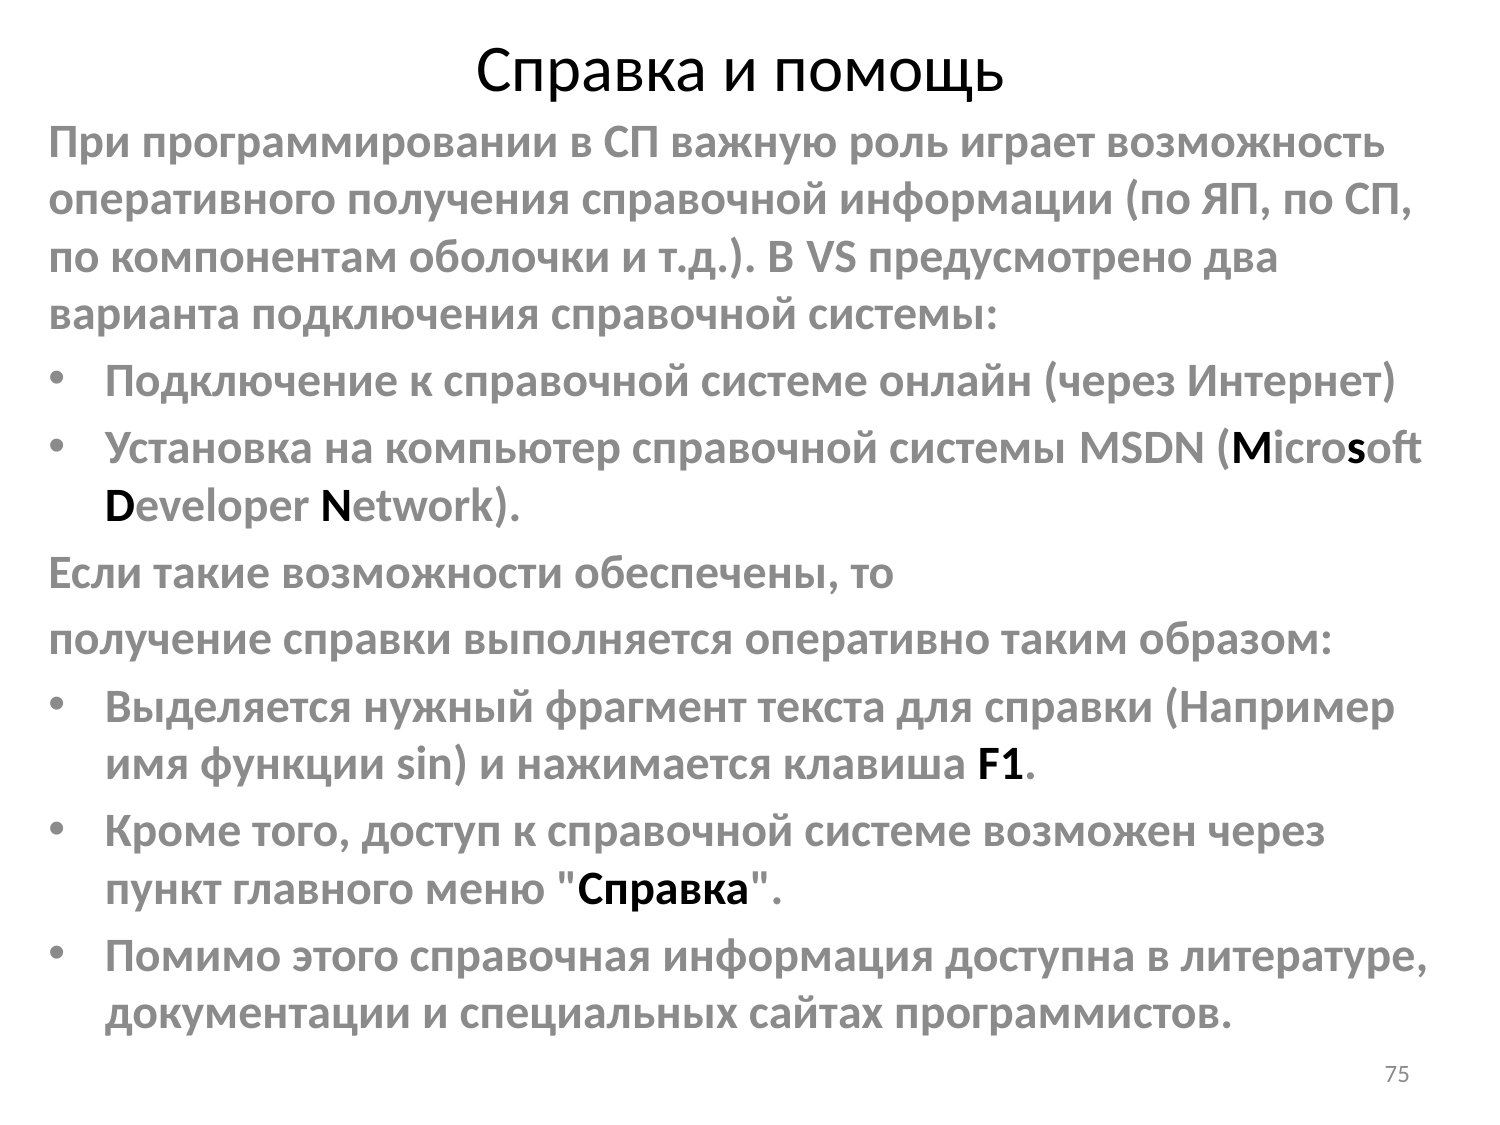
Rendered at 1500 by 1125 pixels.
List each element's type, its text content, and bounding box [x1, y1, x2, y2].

slide_number 75 [1074, 1042, 1425, 1103]
text_box При программировании в СП важную роль играет возможность оперативного получения справочной информации (по ЯП, по СП, по компонентам оболочки и т.д.). В VS предусмотрено два варианта подключения справочной системы: Подключение к справочной системе онлайн (через Интернет) Установка на компьютер справочной системы MSDN (Microsoft Developer Network). Если такие возможности обеспечены, то получение справки выполняется оперативно таким образом: Выделяется нужный фрагмент текста для справки (Например имя функции sin) и нажимается клавиша F1. Кроме того, доступ к справочной системе возможен через пункт главного меню "Справка". Помимо этого справочная информация доступна в литературе, документации и специальных сайтах программистов. [33, 101, 1457, 941]
title Справка и помощь [132, 0, 1350, 101]
